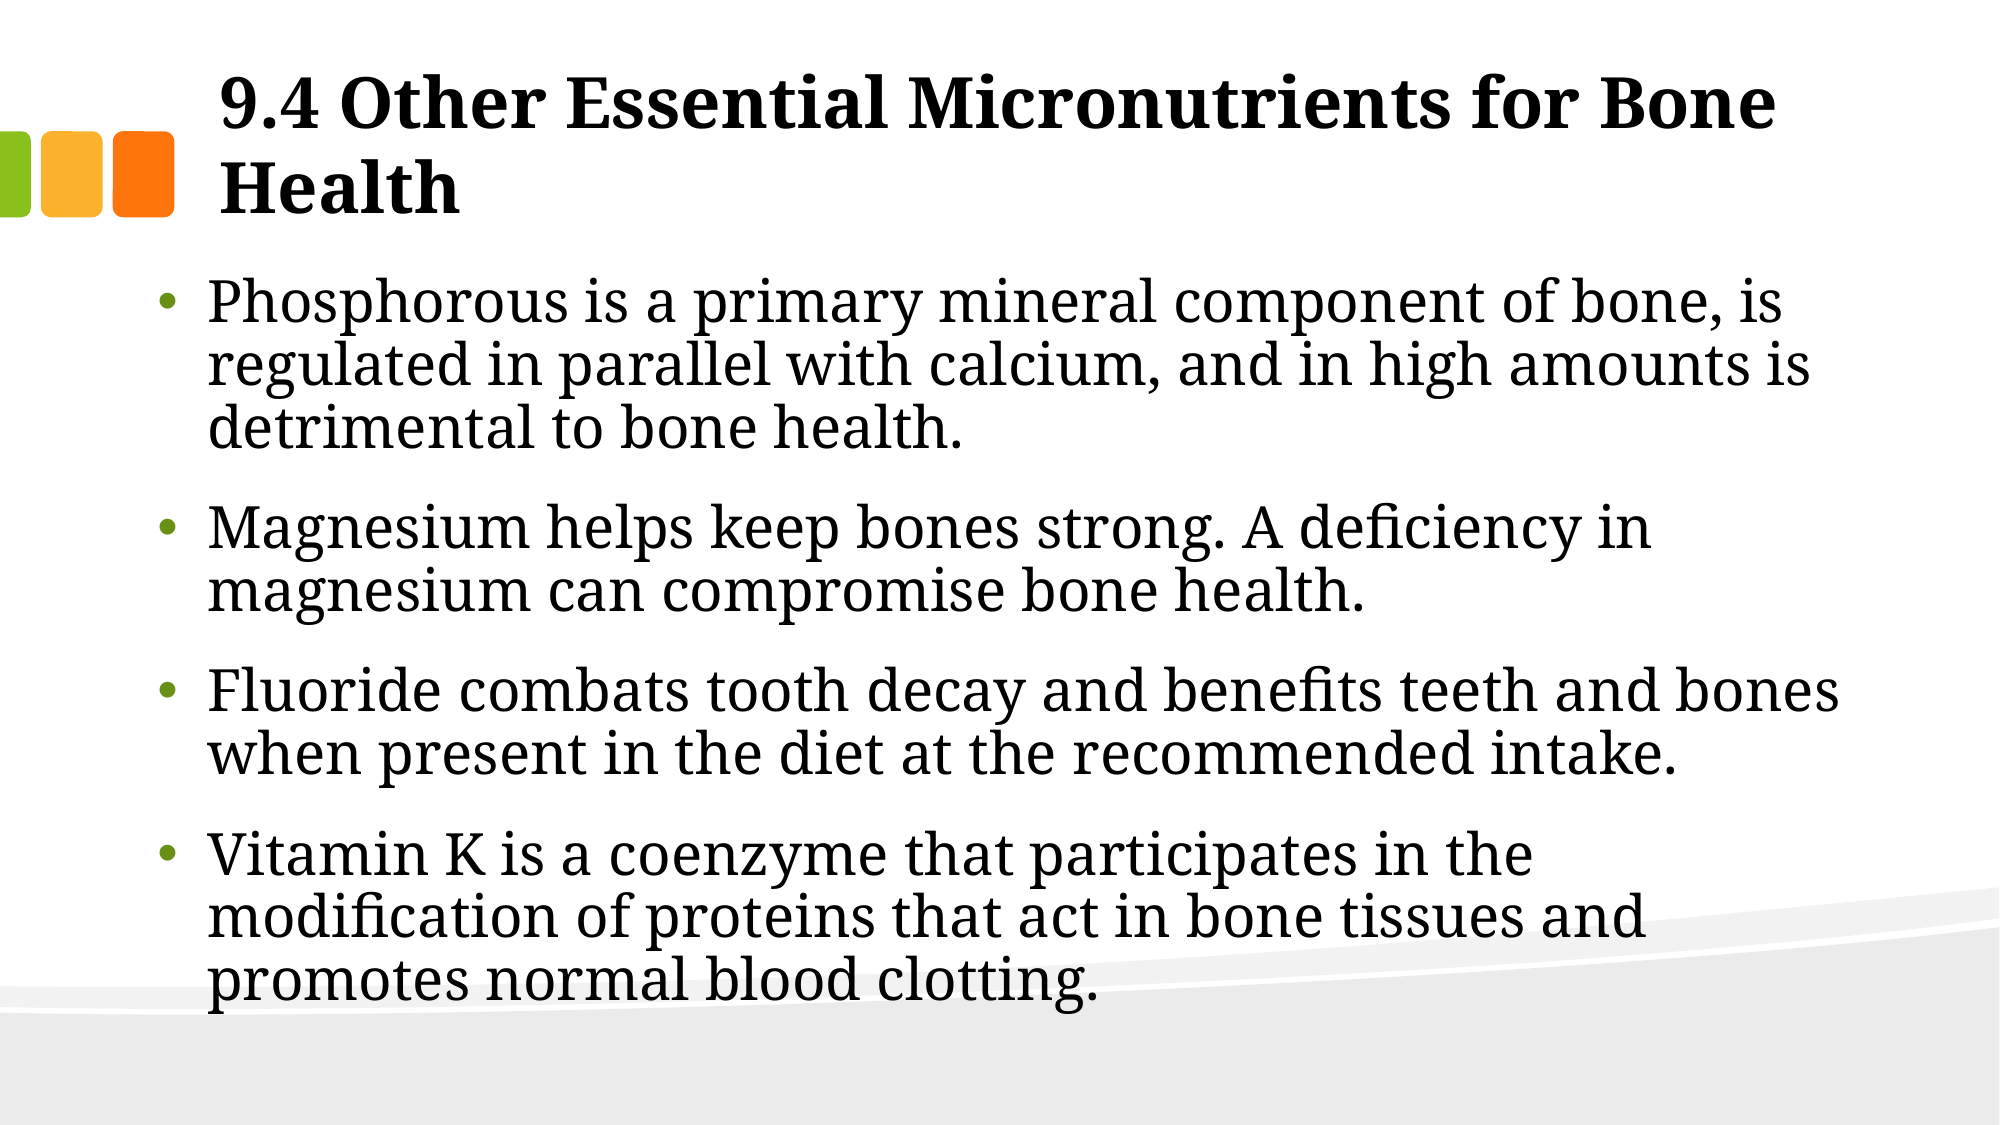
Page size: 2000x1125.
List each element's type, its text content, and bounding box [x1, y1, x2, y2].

title 9.4 Other Essential Micronutrients for Bone Health [199, 24, 1975, 238]
list Phosphorous is a primary mineral component of bone, is regulated in parallel with calcium, and in high amounts is detrimental to bone health. Magnesium helps keep bones strong. A deficiency in magnesium can compromise bone health. Fluoride combats tooth decay and benefits teeth and bones when present in the diet at the recommended intake. Vitamin K is a coenzyme that participates in the modification of proteins that act in bone tissues and promotes normal blood clotting. [137, 262, 1900, 1050]
